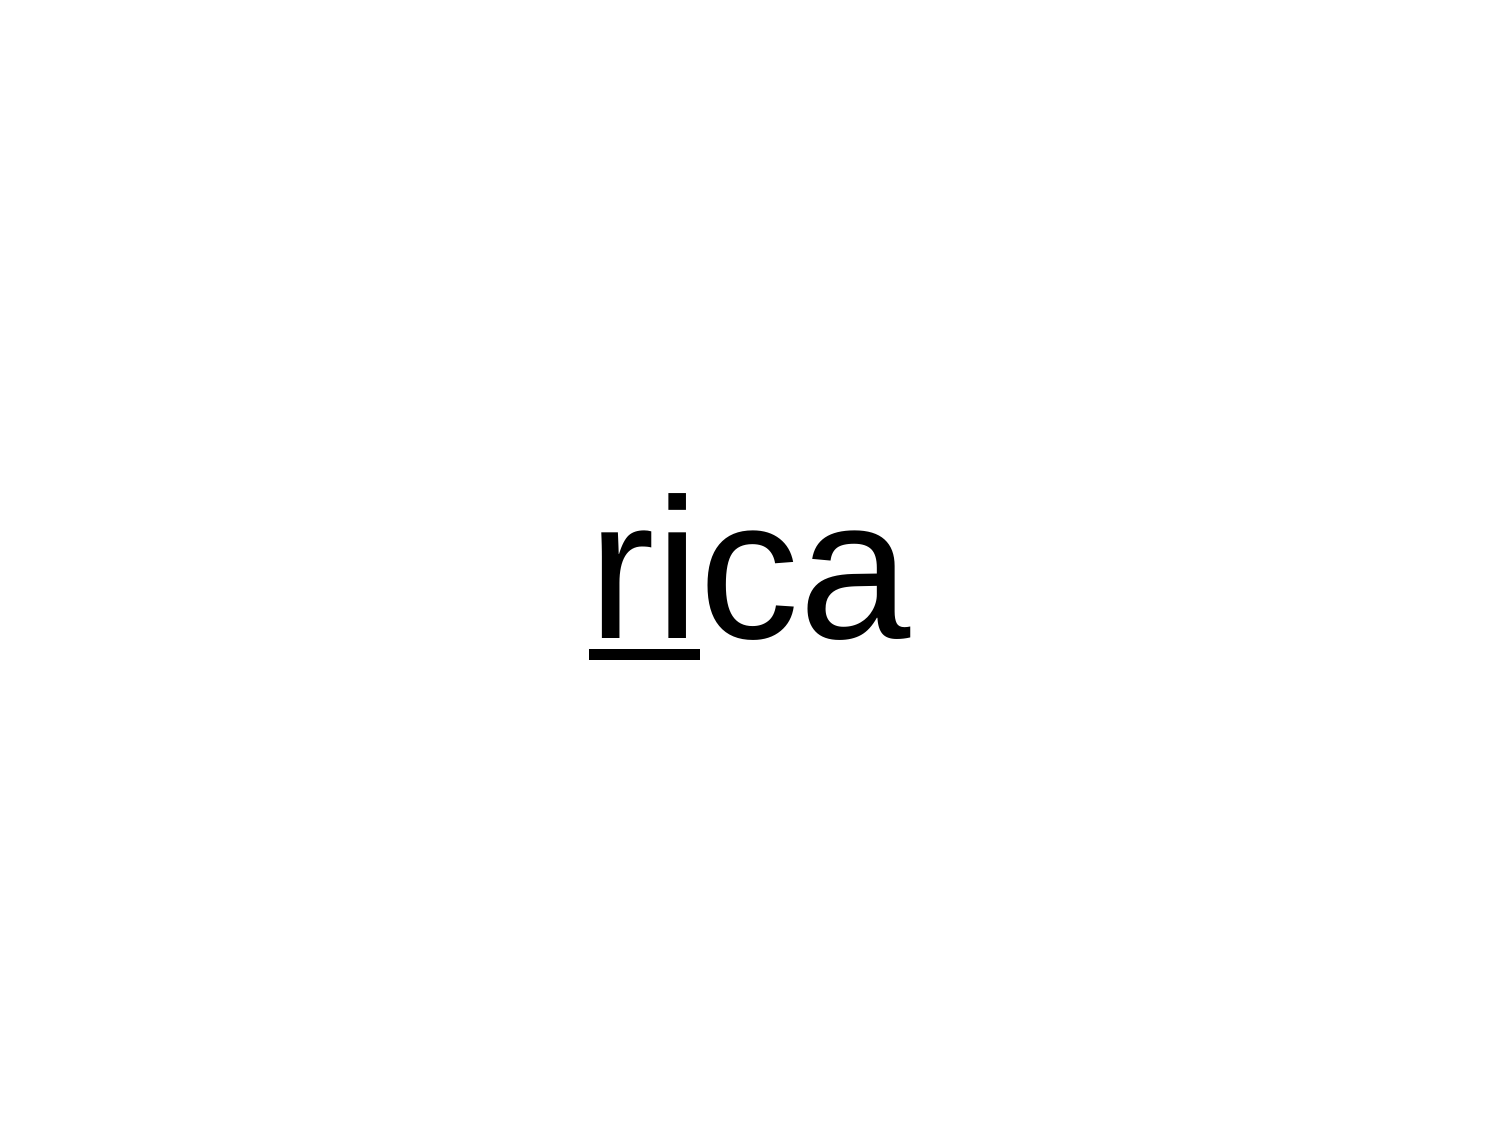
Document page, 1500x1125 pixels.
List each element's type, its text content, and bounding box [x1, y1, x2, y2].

title rica [112, 437, 1388, 679]
